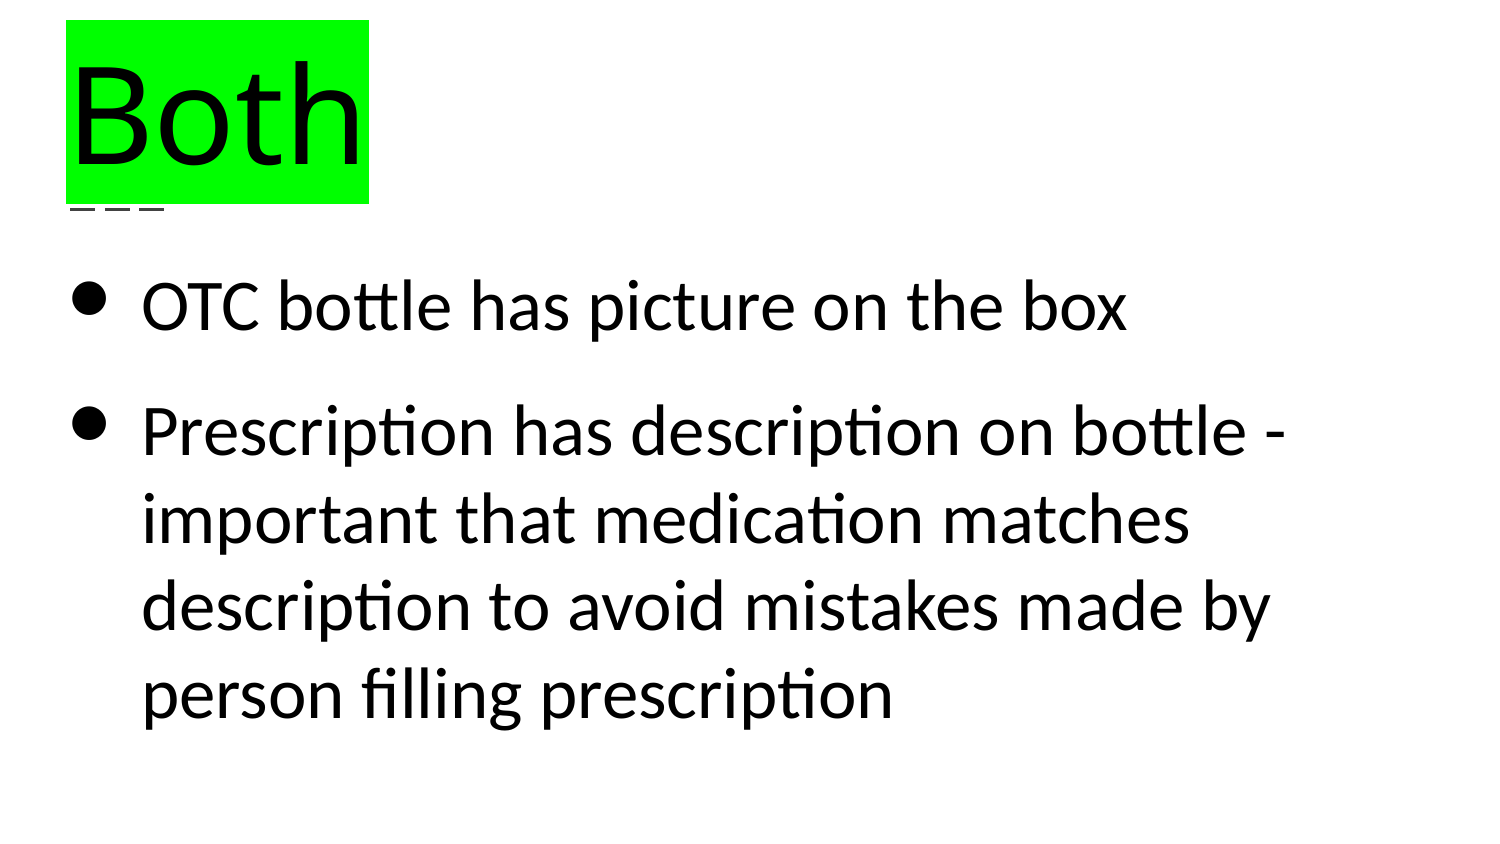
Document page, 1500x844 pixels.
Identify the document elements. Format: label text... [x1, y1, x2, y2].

list OTC bottle has picture on the box Prescription has description on bottle - important that medication matches description to avoid mistakes made by person filling prescription [51, 240, 1449, 750]
title Both [51, 86, 1449, 207]
